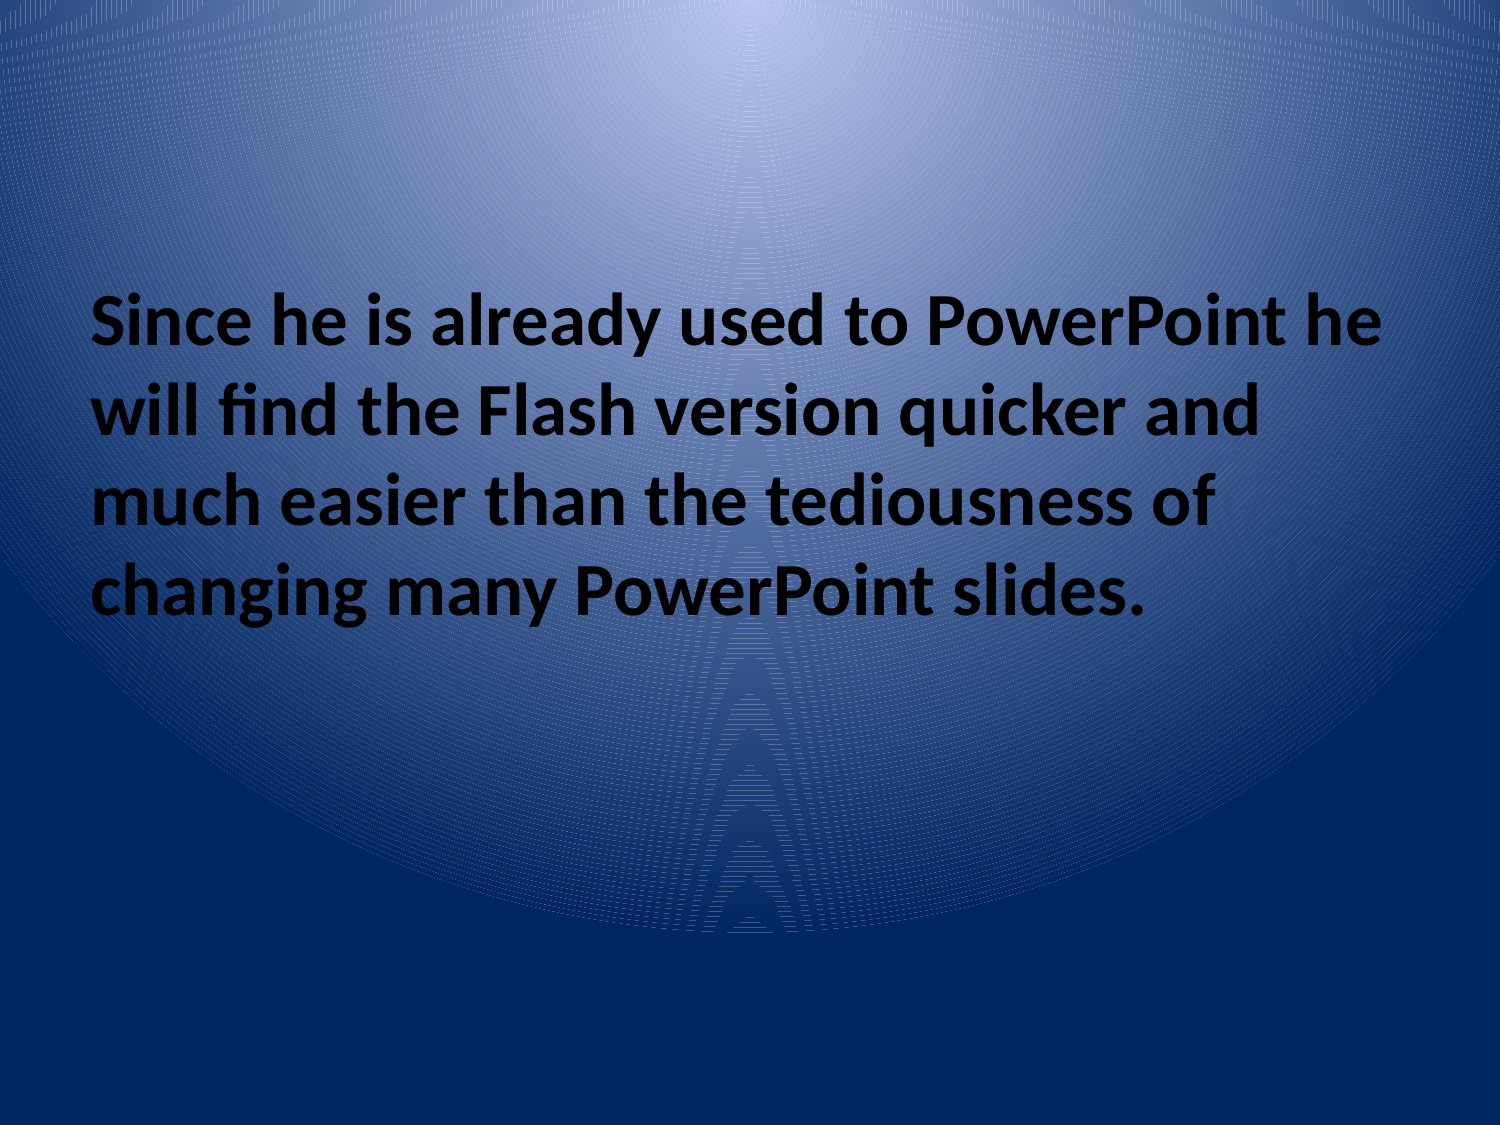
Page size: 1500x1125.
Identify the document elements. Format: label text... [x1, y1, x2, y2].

list Since he is already used to PowerPoint he will find the Flash version quicker and much easier than the tediousness of changing many PowerPoint slides. [75, 262, 1425, 1005]
